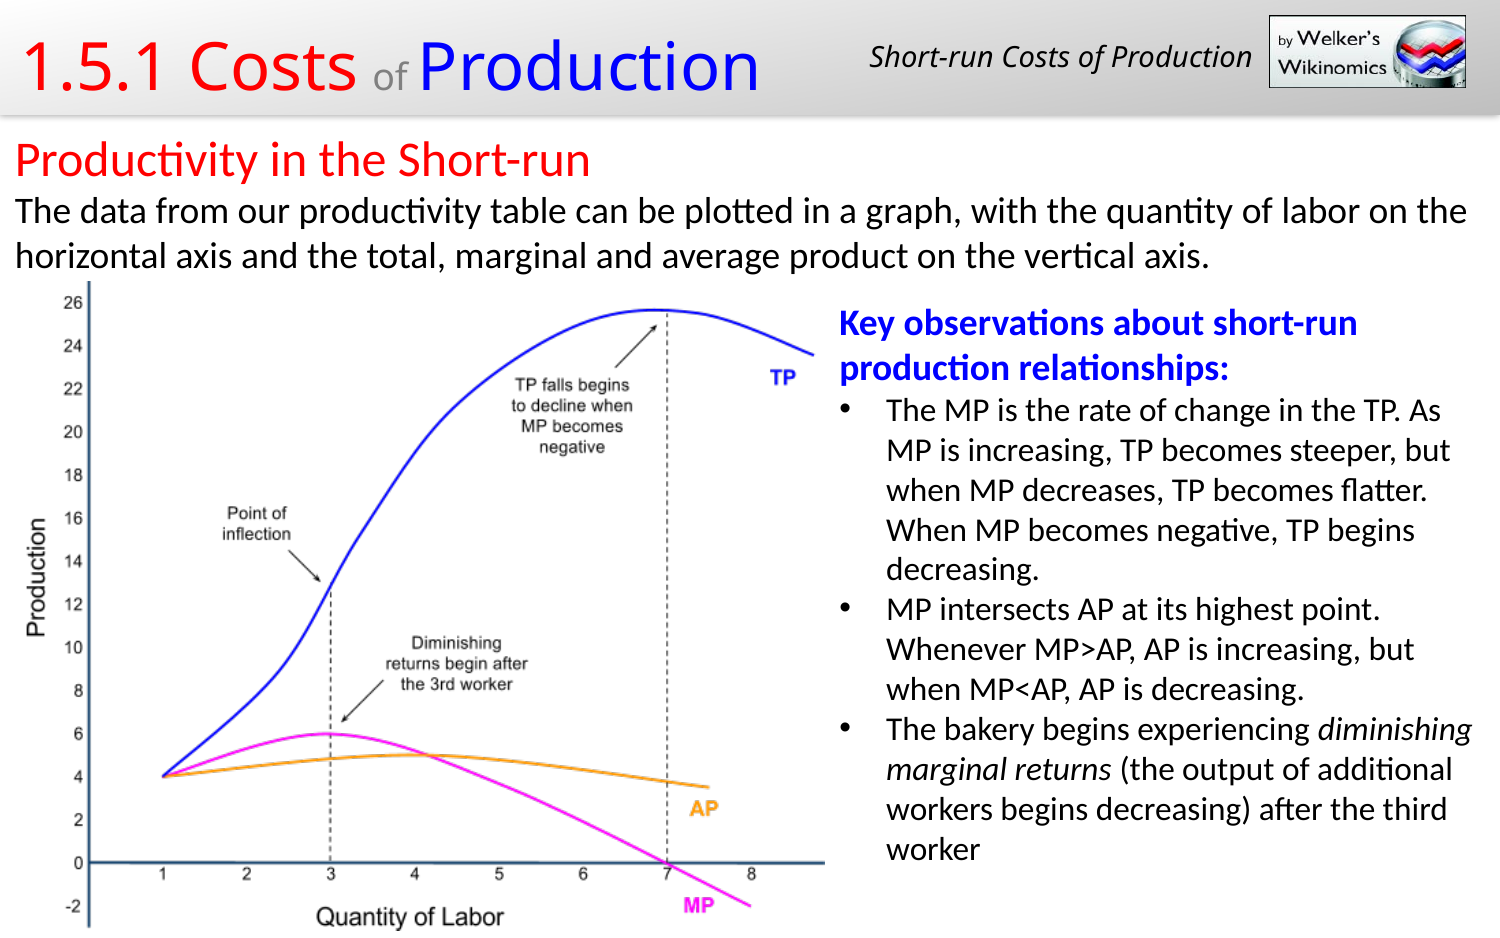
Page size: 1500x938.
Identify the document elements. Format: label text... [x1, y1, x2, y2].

text_box Productivity in the Short-run The data from our productivity table can be plotted in a graph, with the quantity of labor on the horizontal axis and the total, marginal and average product on the vertical axis. [0, 123, 1500, 284]
text_box Key observations about short-run production relationships: The MP is the rate of change in the TP. As MP is increasing, TP becomes steeper, but when MP decreases, TP becomes flatter. When MP becomes negative, TP begins decreasing. MP intersects AP at its highest point. Whenever MP>AP, AP is increasing, but when MP<AP, AP is decreasing. The bakery begins experiencing diminishing marginal returns (the output of additional workers begins decreasing) after the third worker [830, 290, 1500, 875]
picture [5, 280, 825, 931]
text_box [0, 0, 1500, 115]
